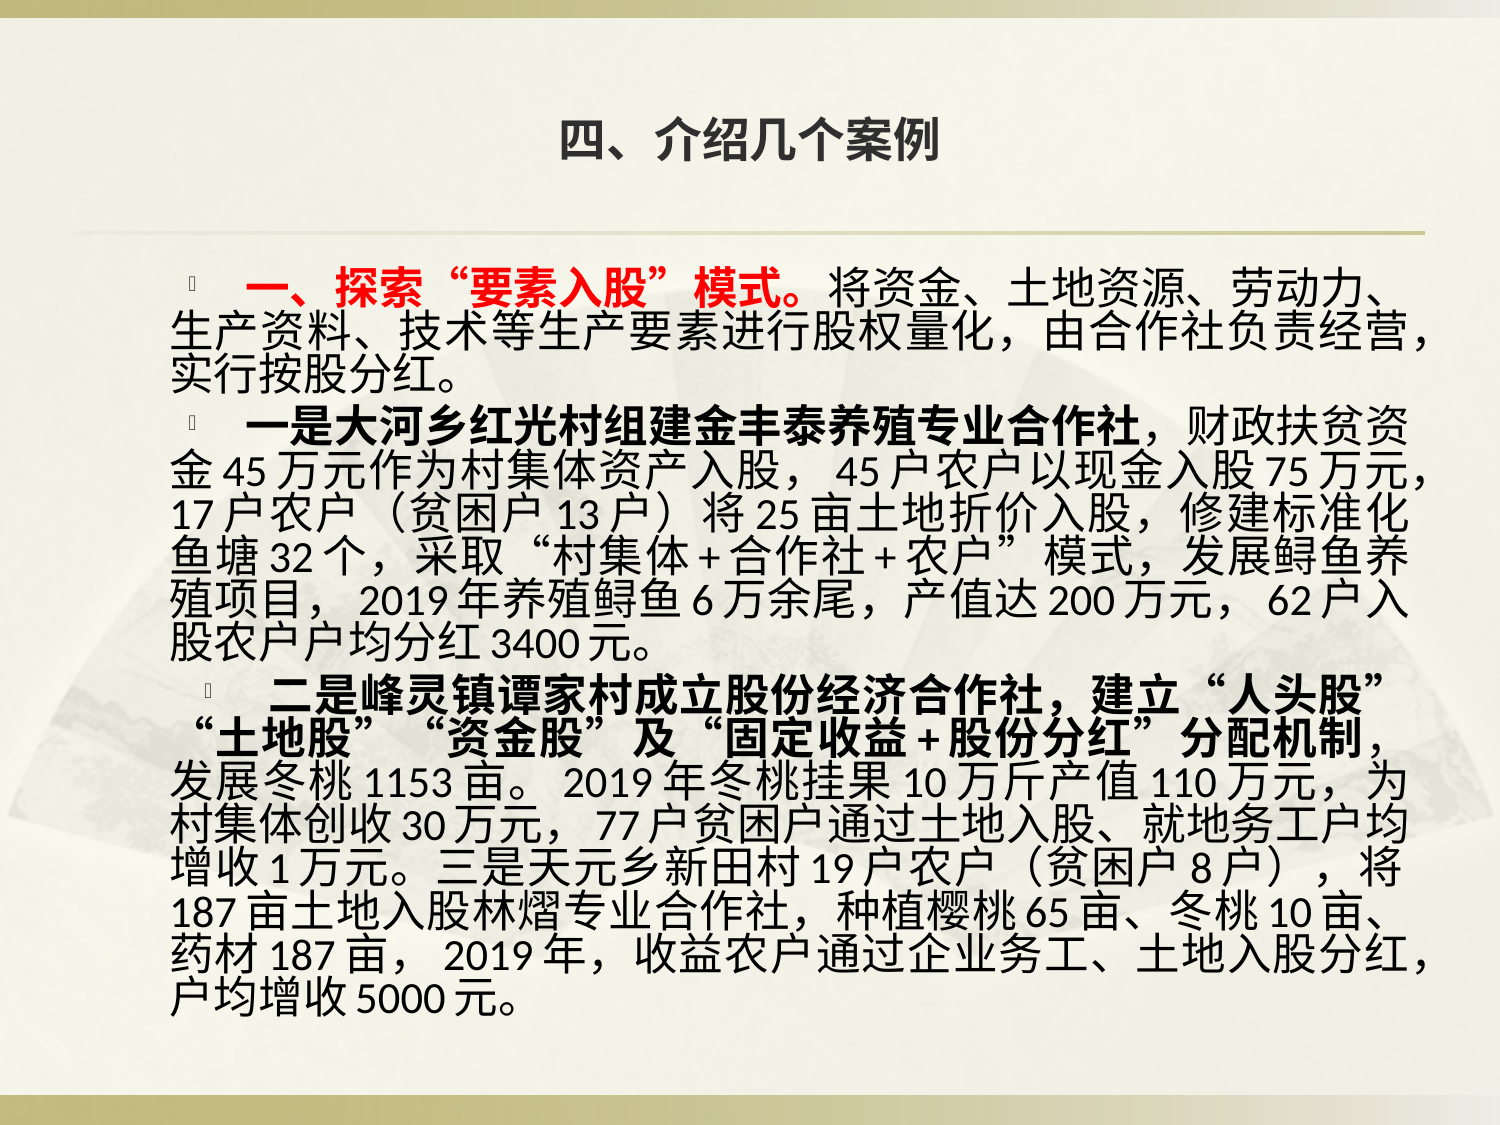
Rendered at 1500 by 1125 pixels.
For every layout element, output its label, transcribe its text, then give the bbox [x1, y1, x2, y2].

title 四、介绍几个案例 [75, 45, 1425, 233]
list 一、探索“要素入股”模式。将资金、土地资源、劳动力、生产资料、技术等生产要素进行股权量化，由合作社负责经营，实行按股分红。 一是大河乡红光村组建金丰泰养殖专业合作社，财政扶贫资金45万元作为村集体资产入股，45户农户以现金入股75万元，17户农户（贫困户13户）将25亩土地折价入股，修建标准化鱼塘32个，采取“村集体+合作社+农户”模式，发展鲟鱼养殖项目，2019年养殖鲟鱼6万余尾，产值达200万元，62户入股农户户均分红3400元。 二是峰灵镇谭家村成立股份经济合作社，建立“人头股”“土地股”“资金股”及“固定收益+股份分红”分配机制，发展冬桃1153亩。2019年冬桃挂果10万斤产值110万元，为村集体创收30万元，77户贫困户通过土地入股、就地务工户均增收1万元。三是天元乡新田村19户农户（贫困户8户），将187亩土地入股林熠专业合作社，种植樱桃65亩、冬桃10亩、药材187亩，2019年，收益农户通过企业务工、土地入股分红，户均增收5000元。 [75, 262, 1425, 1032]
